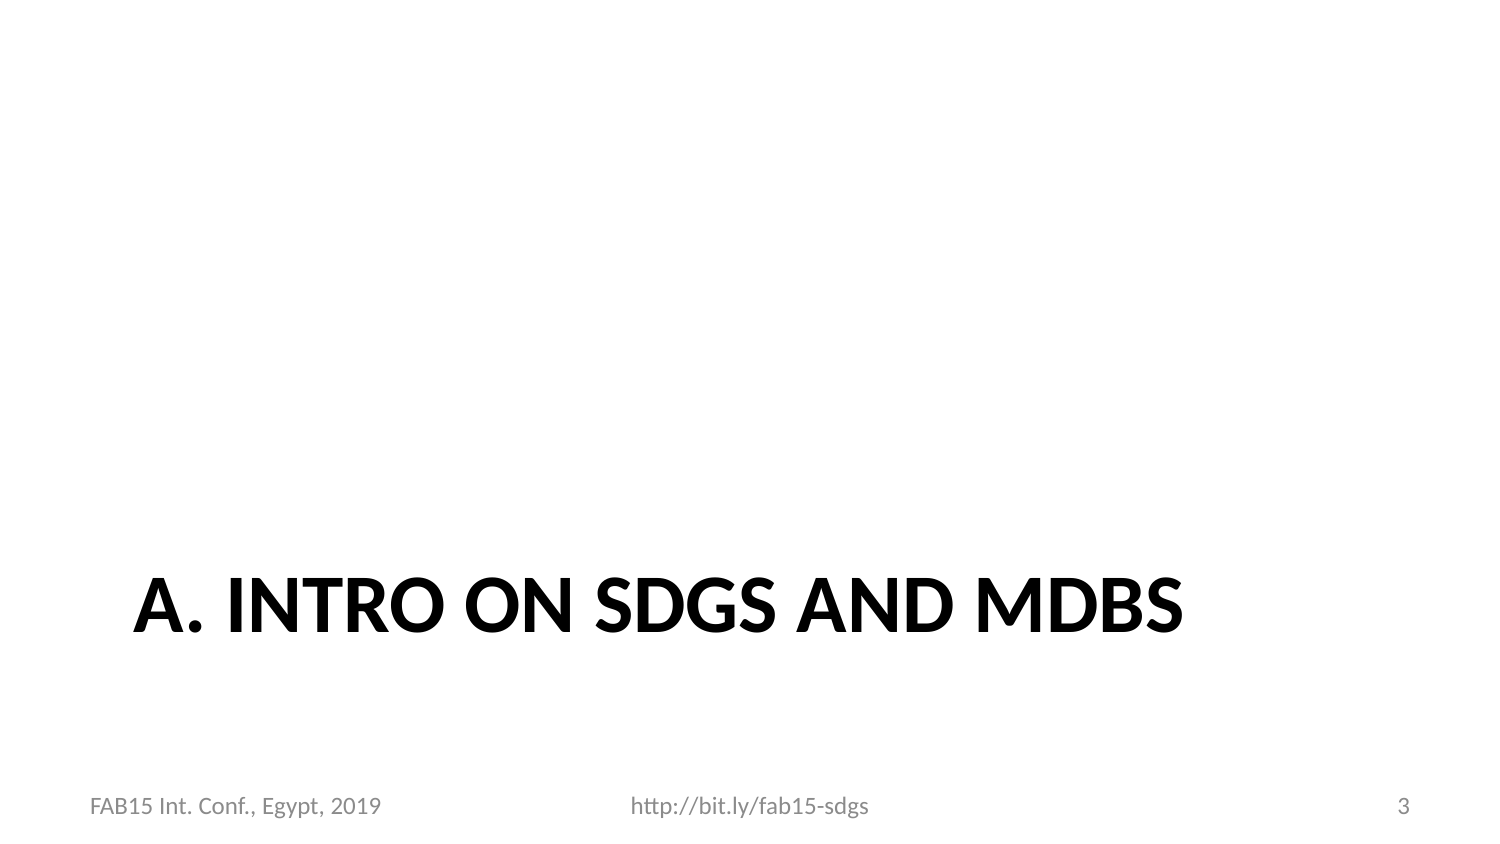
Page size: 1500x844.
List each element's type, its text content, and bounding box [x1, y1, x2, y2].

title A. Intro on SDGs and MDBs [118, 542, 1394, 710]
slide_number FAB15 Int. Conf., Egypt, 2019 [75, 782, 425, 827]
slide_number 3 [1074, 782, 1425, 827]
footer http://bit.ly/fab15-sdgs [512, 782, 988, 827]
